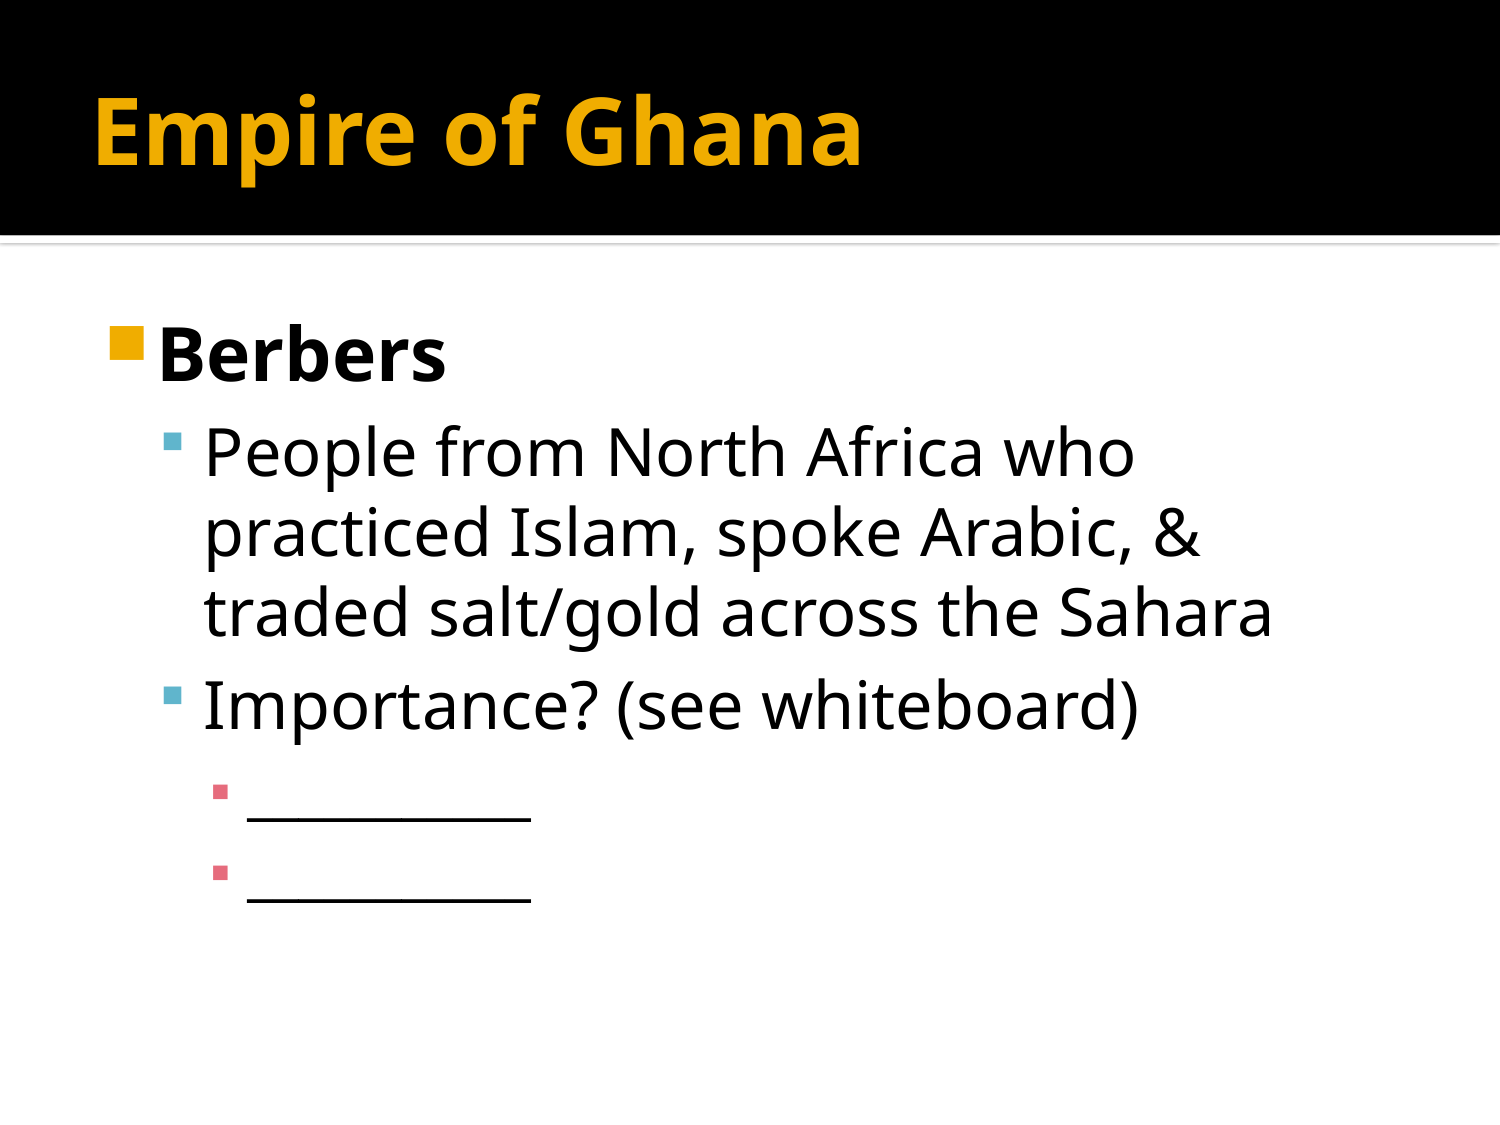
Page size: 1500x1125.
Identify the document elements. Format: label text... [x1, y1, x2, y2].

list Berbers People from North Africa who practiced Islam, spoke Arabic, & traded salt/gold across the Sahara Importance? (see whiteboard) ___________ ___________ [75, 291, 1425, 1050]
title Empire of Ghana [75, 25, 1425, 231]
